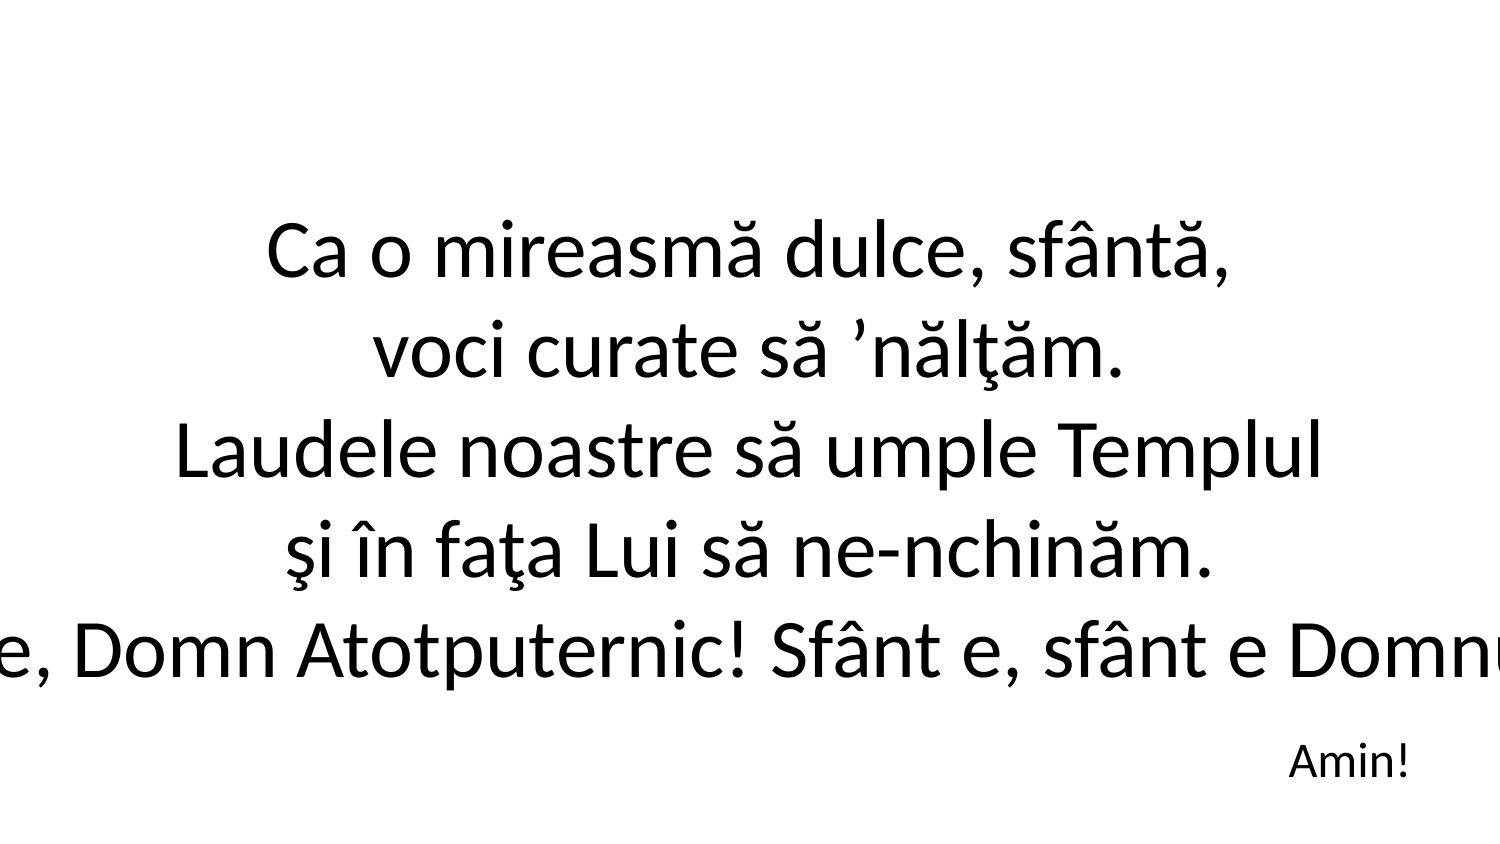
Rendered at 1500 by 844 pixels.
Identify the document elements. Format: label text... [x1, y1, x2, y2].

text_box Amin! [1273, 674, 1427, 795]
text_box Ca o mireasmă dulce, sfântă, voci curate să ʼnălţăm. Laudele noastre să umple Templul şi în faţa Lui să ne-nchinăm. Sfânt e, sfânt e, Domn Atotputernic! Sfânt e, sfânt e Domnul Dumnezeu! [0, 142, 1500, 702]
